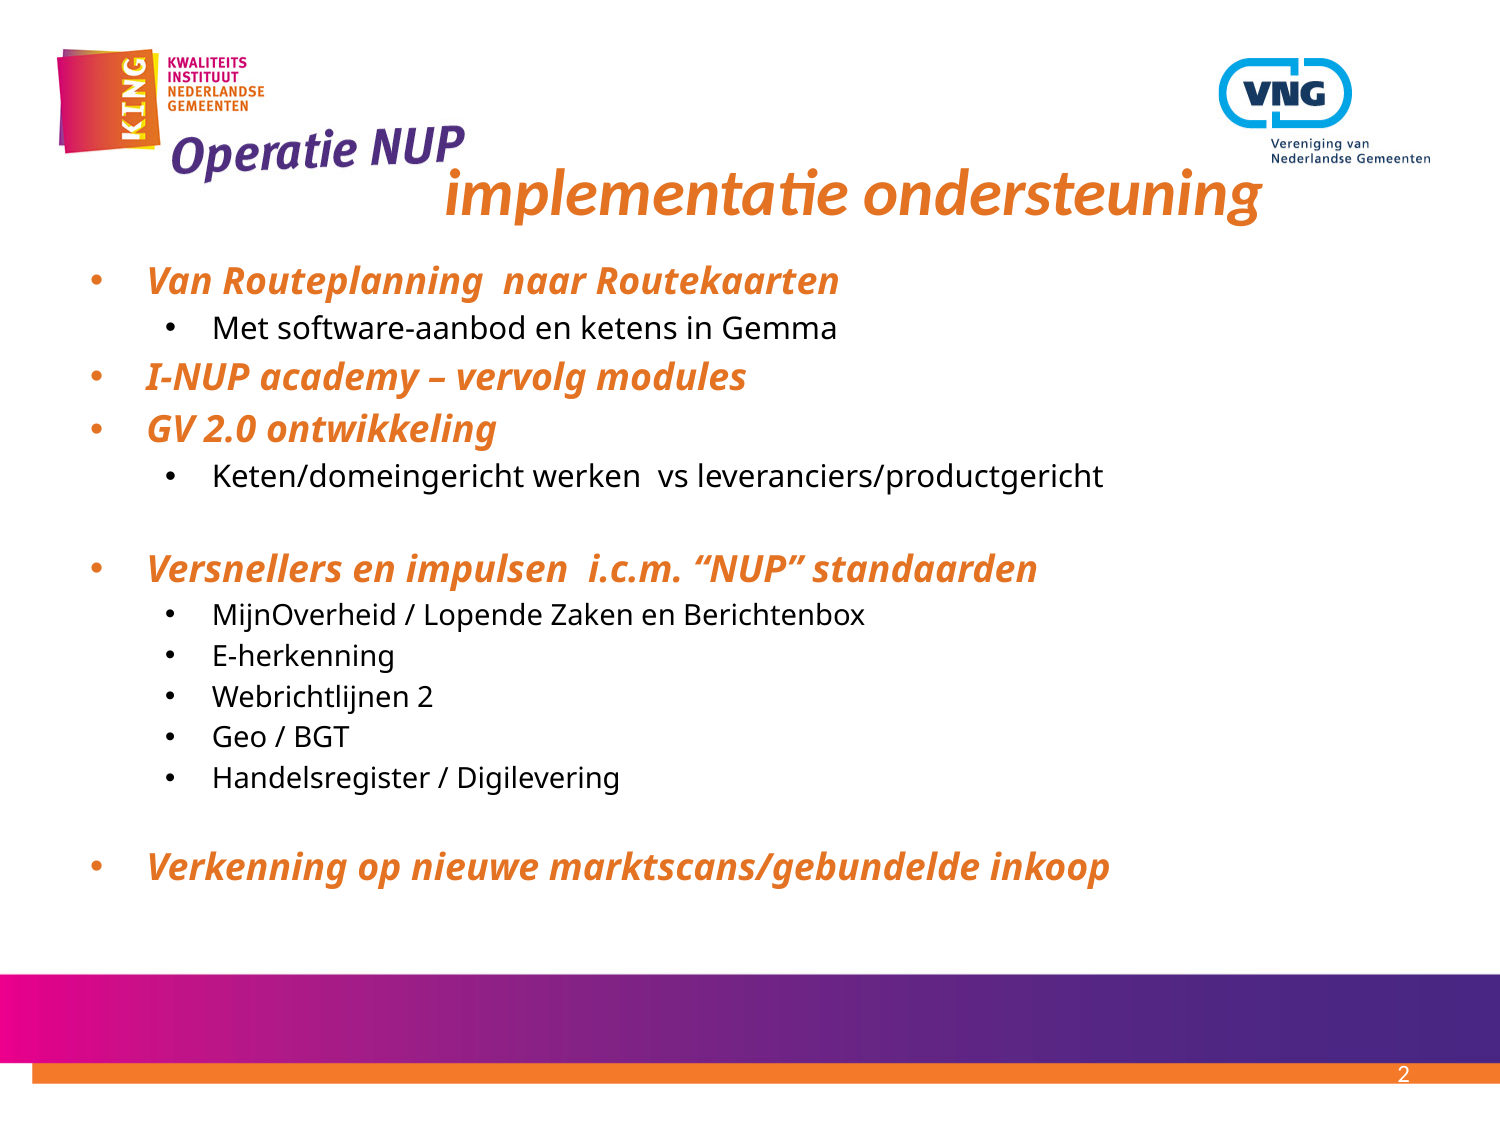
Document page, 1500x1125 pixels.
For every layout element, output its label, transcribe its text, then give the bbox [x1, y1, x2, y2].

picture [0, 0, 1500, 1125]
slide_number 2 [1074, 1042, 1425, 1103]
text_box Van Routeplanning naar Routekaarten Met software-aanbod en ketens in Gemma I-NUP academy – vervolg modules GV 2.0 ontwikkeling Keten/domeingericht werken vs leveranciers/productgericht Versnellers en impulsen i.c.m. “NUP” standaarden MijnOverheid / Lopende Zaken en Berichtenbox E-herkenning Webrichtlijnen 2 Geo / BGT Handelsregister / Digilevering Verkenning op nieuwe marktscans/gebundelde inkoop [75, 249, 1471, 829]
text_box implementatie ondersteuning [292, 141, 1417, 249]
